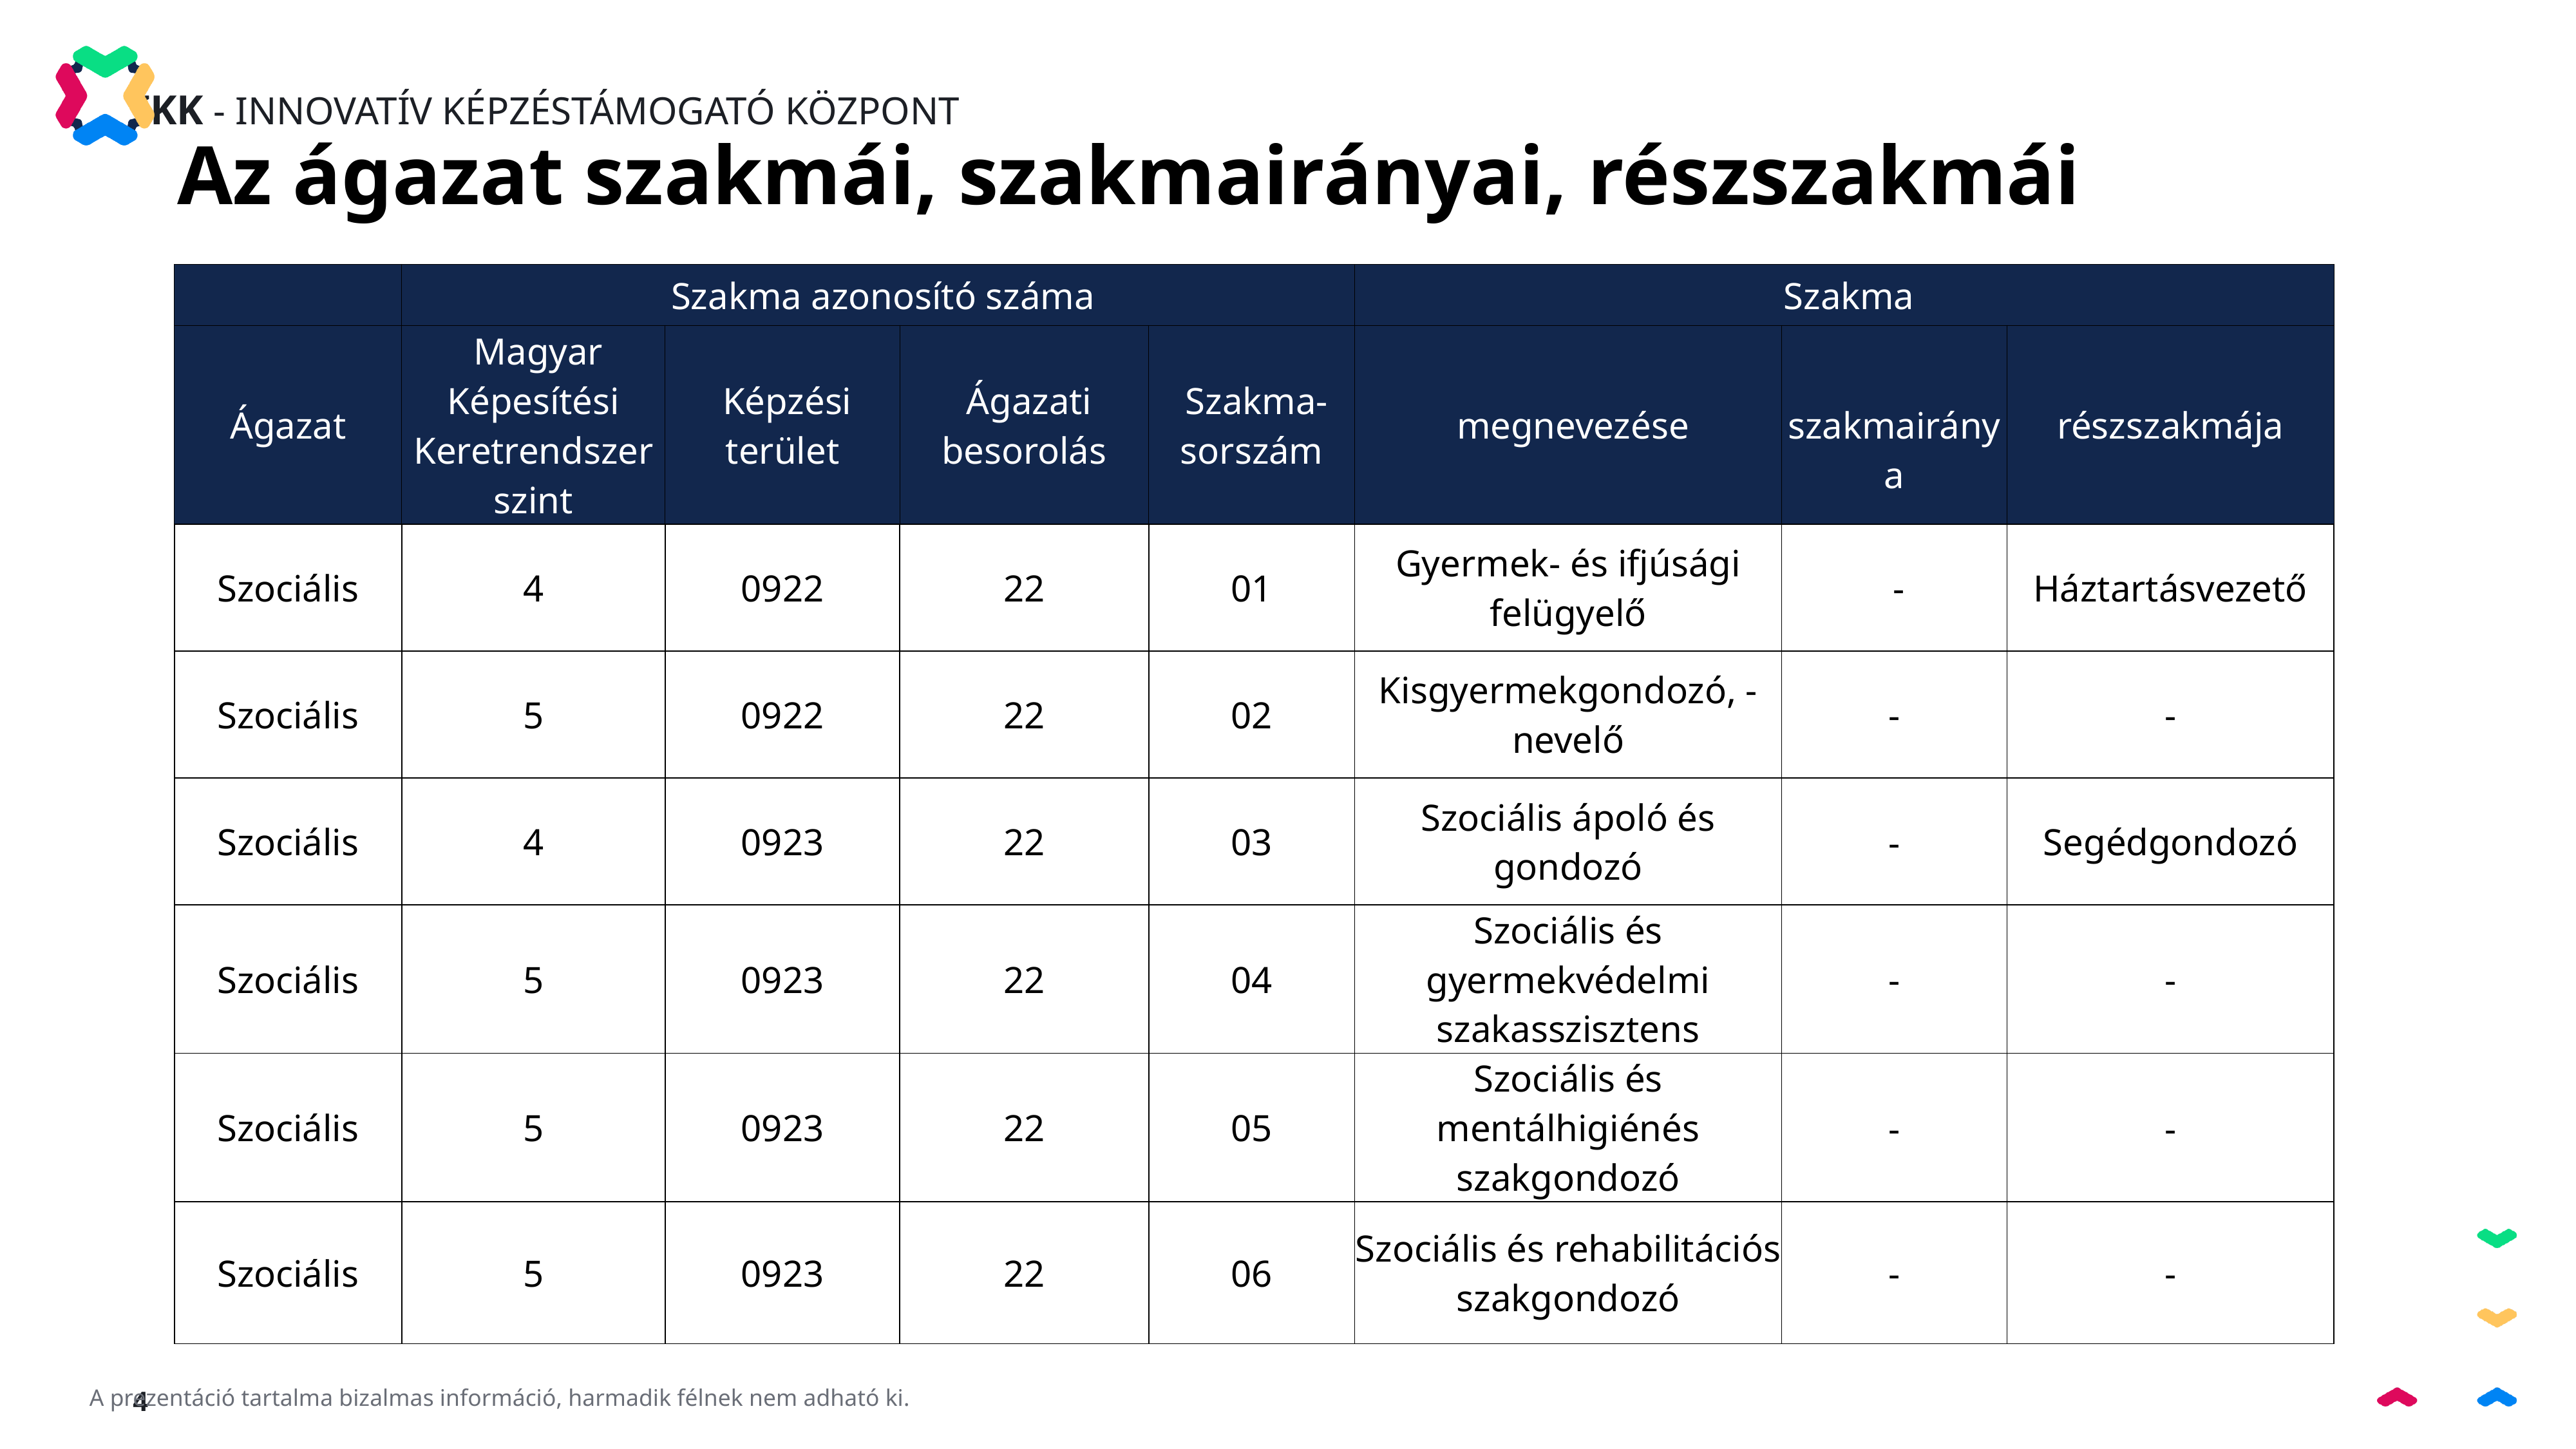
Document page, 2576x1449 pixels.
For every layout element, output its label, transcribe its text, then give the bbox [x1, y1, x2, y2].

table_cell 04 [1150, 905, 1354, 1053]
table_cell 22 [900, 905, 1148, 1053]
table_cell Szakma-sorszám [1149, 326, 1354, 524]
table_cell Szociális és rehabilitációs szakgondozó [1355, 1202, 1781, 1343]
table_cell 0923 [666, 905, 899, 1053]
table_cell - [1782, 1202, 2007, 1343]
table_cell - [1782, 905, 2007, 1053]
table_header Szakma azonosító száma [402, 265, 1354, 325]
table_cell Szociális [175, 652, 401, 777]
table_cell - [2007, 1202, 2333, 1343]
table_cell - [2007, 905, 2333, 1053]
table_cell 0923 [666, 1054, 899, 1201]
table_cell 4 [402, 525, 665, 650]
table_cell 01 [1150, 525, 1354, 650]
picture [55, 46, 155, 146]
table_cell 22 [900, 652, 1148, 777]
table_cell Ágazati besorolás [900, 326, 1148, 524]
table_cell Segédgondozó [2007, 779, 2333, 904]
table_cell 5 [402, 652, 665, 777]
table_cell Szociális és gyermekvédelmi szakasszisztens [1355, 905, 1781, 1053]
table_cell 22 [900, 779, 1148, 904]
table_cell - [1782, 779, 2007, 904]
table_cell 5 [402, 1054, 665, 1201]
table_cell Kisgyermekgondozó, -nevelő [1355, 652, 1781, 777]
table_cell 02 [1150, 652, 1354, 777]
table_cell Képzési terület [665, 326, 900, 524]
table_cell 0923 [666, 1202, 899, 1343]
table_cell Gyermek- és ifjúsági felügyelő [1355, 525, 1781, 650]
table_cell 4 [402, 779, 665, 904]
table_cell Szociális és mentálhigiénés szakgondozó [1355, 1054, 1781, 1201]
list Az ágazat szakmái, szakmairányai, részszakmái [176, 124, 2337, 199]
table_cell Szociális ápoló és gondozó [1355, 779, 1781, 904]
table_cell Szociális [175, 1202, 401, 1343]
table_cell Ágazat [175, 326, 401, 524]
table_cell 03 [1150, 779, 1354, 904]
table_cell Magyar Képesítési Keretrendszer szint [402, 326, 665, 524]
picture [2377, 1229, 2517, 1406]
table_header Szakma [1355, 265, 2334, 325]
table_cell - [1782, 525, 2007, 650]
table_cell Háztartásvezető [2007, 525, 2333, 650]
table_cell 22 [900, 1202, 1148, 1343]
table_cell részszakmája [2007, 326, 2334, 524]
table_cell Szociális [175, 1054, 401, 1201]
table_cell - [1782, 652, 2007, 777]
table_cell - [2007, 1054, 2333, 1201]
table_cell megnevezése [1355, 326, 1781, 524]
table_cell 0922 [666, 652, 899, 777]
table_cell - [1782, 1054, 2007, 1201]
table_header [175, 265, 401, 325]
table_cell 05 [1150, 1054, 1354, 1201]
table_cell - [2007, 652, 2333, 777]
table_cell Szociális [175, 905, 401, 1053]
table_cell 22 [900, 1054, 1148, 1201]
table_cell Szociális [175, 779, 401, 904]
table_cell 0922 [666, 525, 899, 650]
table_cell 5 [402, 905, 665, 1053]
table_cell Szociális [175, 525, 401, 650]
table_cell szakmairánya [1782, 326, 2007, 524]
table_cell 06 [1150, 1202, 1354, 1343]
table_cell 5 [402, 1202, 665, 1343]
table_cell 0923 [666, 779, 899, 904]
table_cell 22 [900, 525, 1148, 650]
